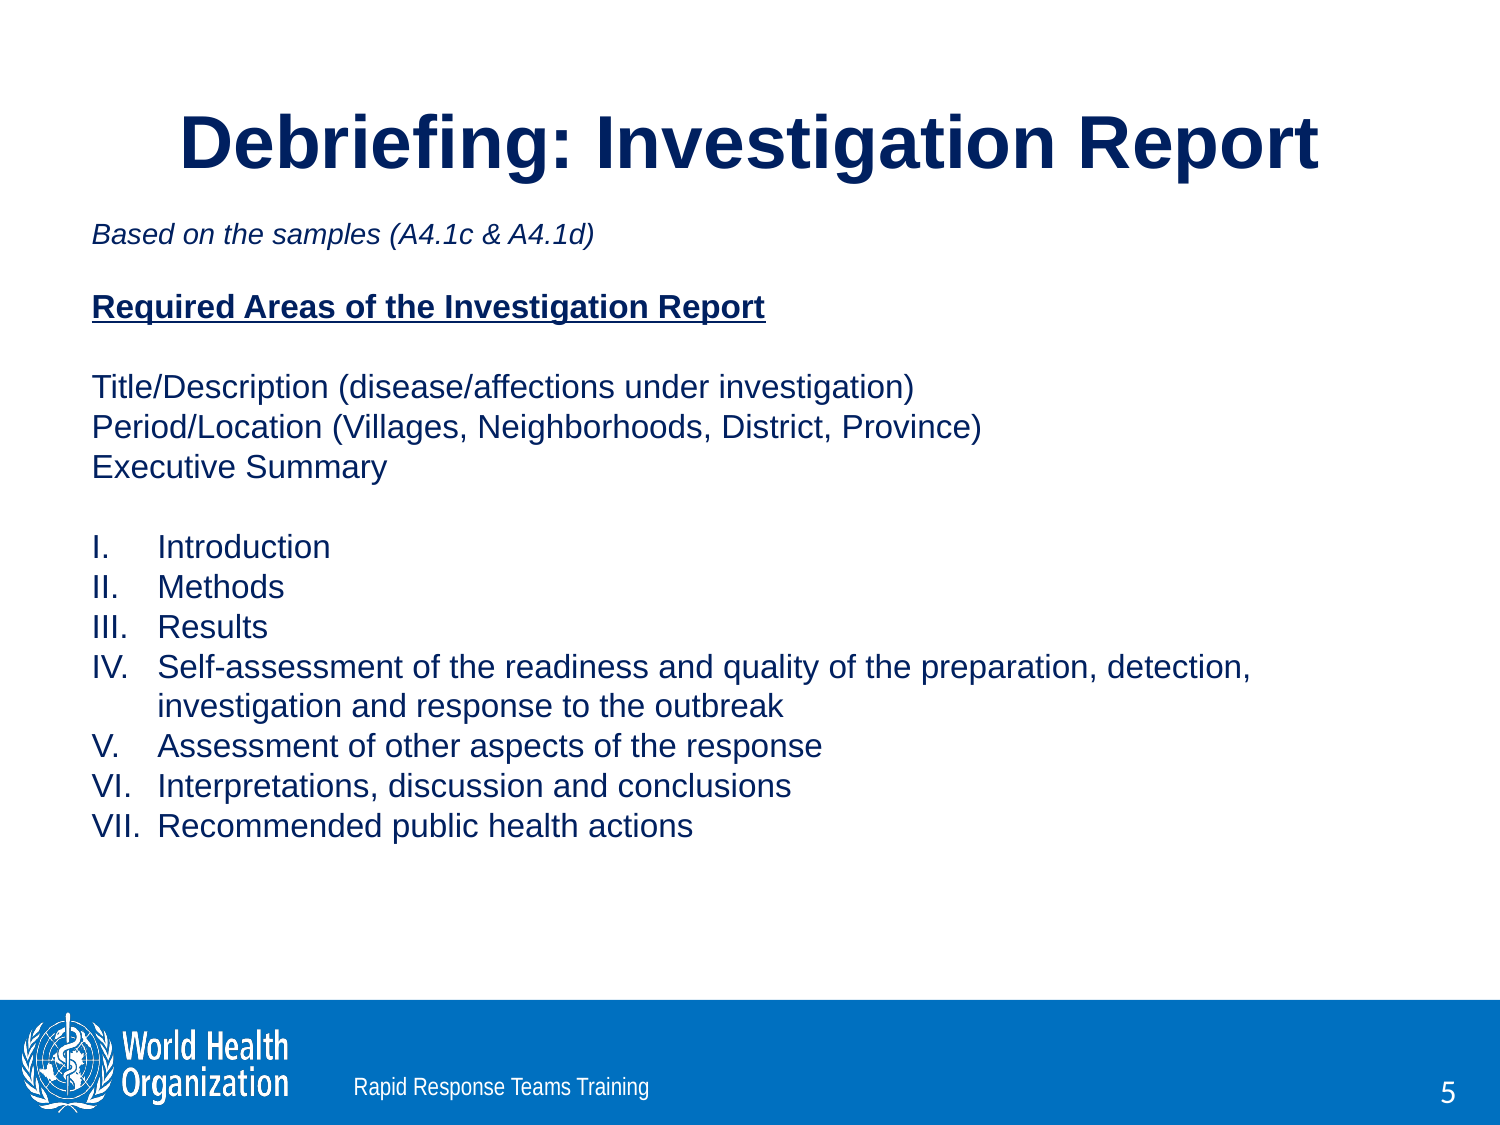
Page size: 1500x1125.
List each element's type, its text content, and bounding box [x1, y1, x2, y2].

picture [21, 1012, 288, 1113]
text_box Based on the samples (A4.1c & A4.1d) Required Areas of the Investigation Report Title/Description (disease/affections under investigation) Period/Location (Villages, Neighborhoods, District, Province) Executive Summary Introduction Methods Results Self-assessment of the readiness and quality of the preparation, detection, investigation and response to the outbreak Assessment of other aspects of the response Interpretations, discussion and conclusions Recommended public health actions [76, 208, 1427, 951]
title Debriefing: Investigation Report [75, 45, 1425, 233]
